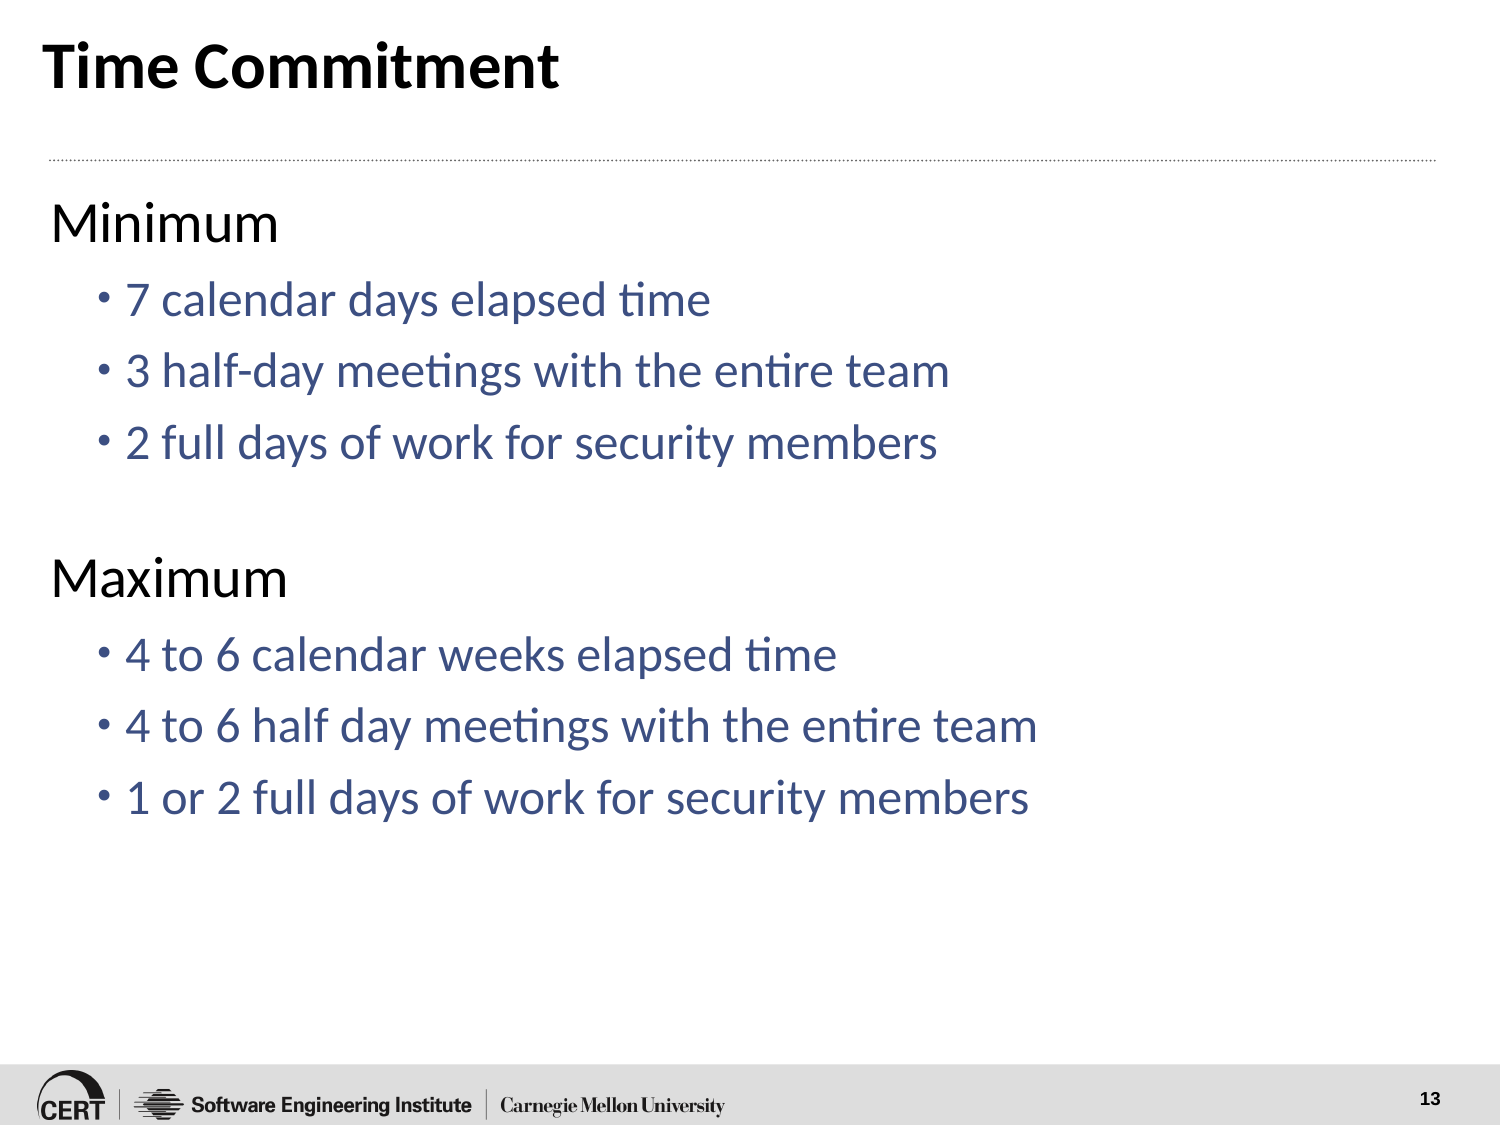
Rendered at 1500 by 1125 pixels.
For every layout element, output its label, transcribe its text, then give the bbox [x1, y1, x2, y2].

picture [37, 1069, 725, 1122]
title Time Commitment [42, 37, 1434, 155]
list Minimum 7 calendar days elapsed time 3 half-day meetings with the entire team 2 full days of work for security members Maximum 4 to 6 calendar weeks elapsed time 4 to 6 half day meetings with the entire team 1 or 2 full days of work for security members [49, 187, 1438, 1001]
